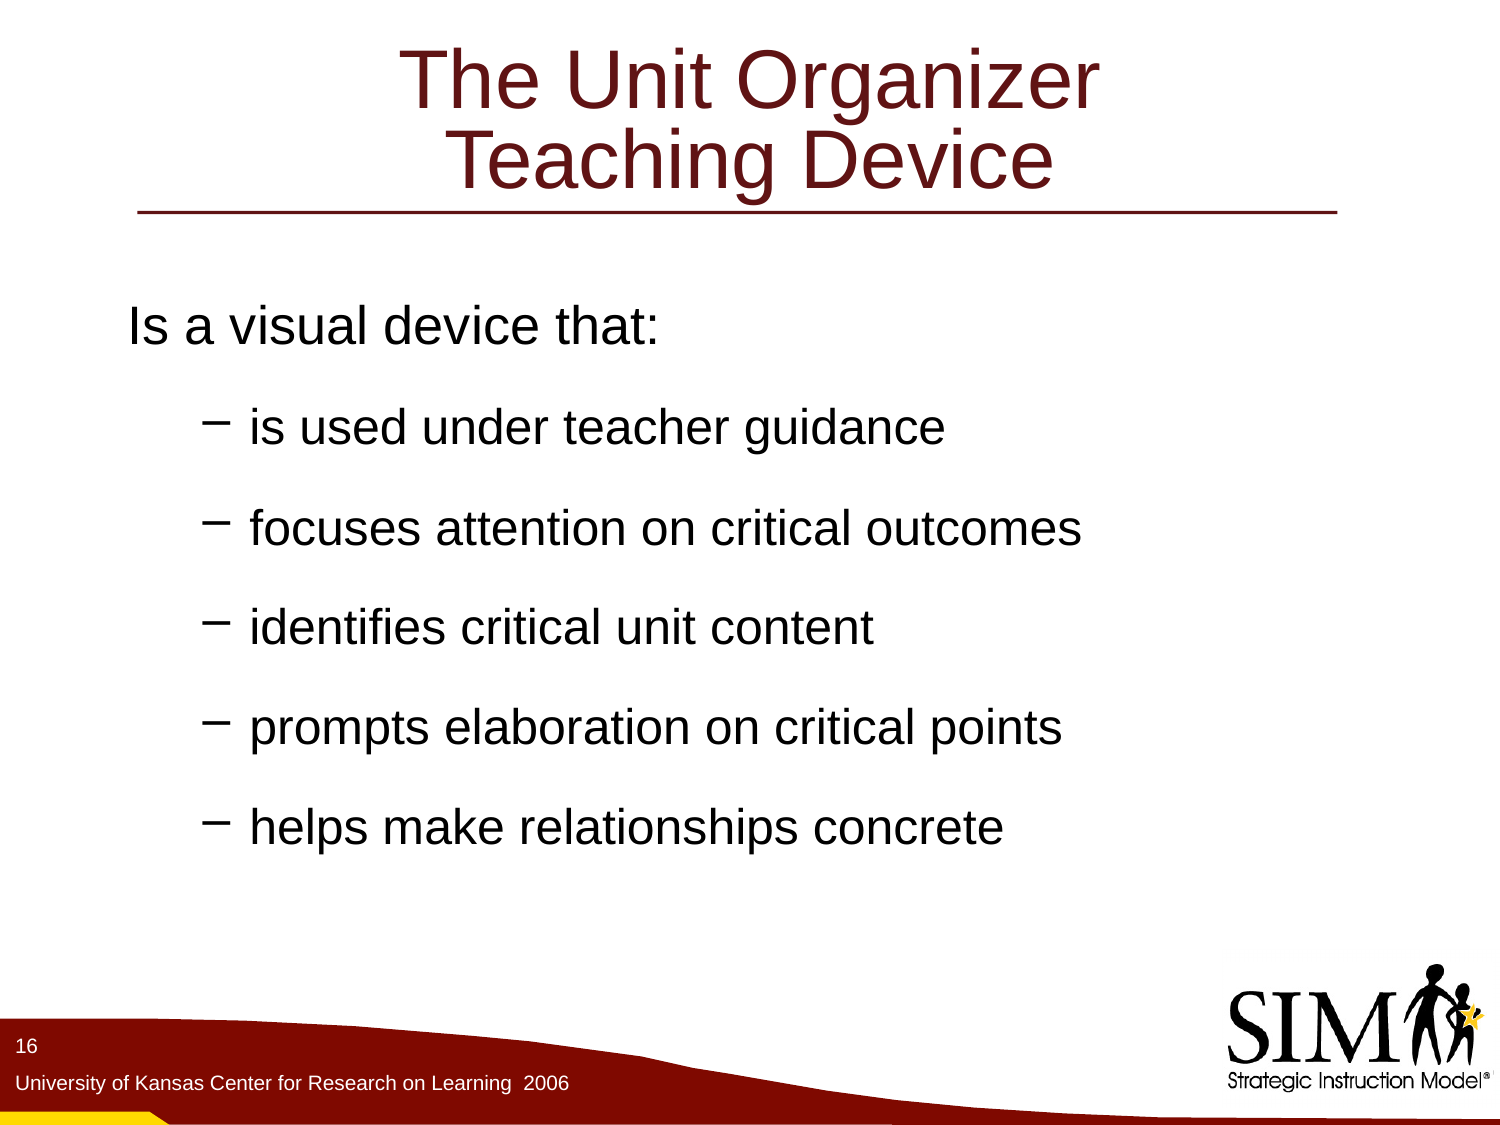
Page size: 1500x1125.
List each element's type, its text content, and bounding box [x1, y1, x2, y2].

picture [1222, 949, 1500, 1108]
title The Unit Organizer Teaching Device [112, 74, 1388, 213]
slide_number 16 [0, 1024, 313, 1062]
list Is a visual device that: is used under teacher guidance focuses attention on critical outcomes identifies critical unit content prompts elaboration on critical points helps make relationships concrete [112, 249, 1388, 901]
footer University of Kansas Center for Research on Learning 2006 [0, 1062, 626, 1101]
